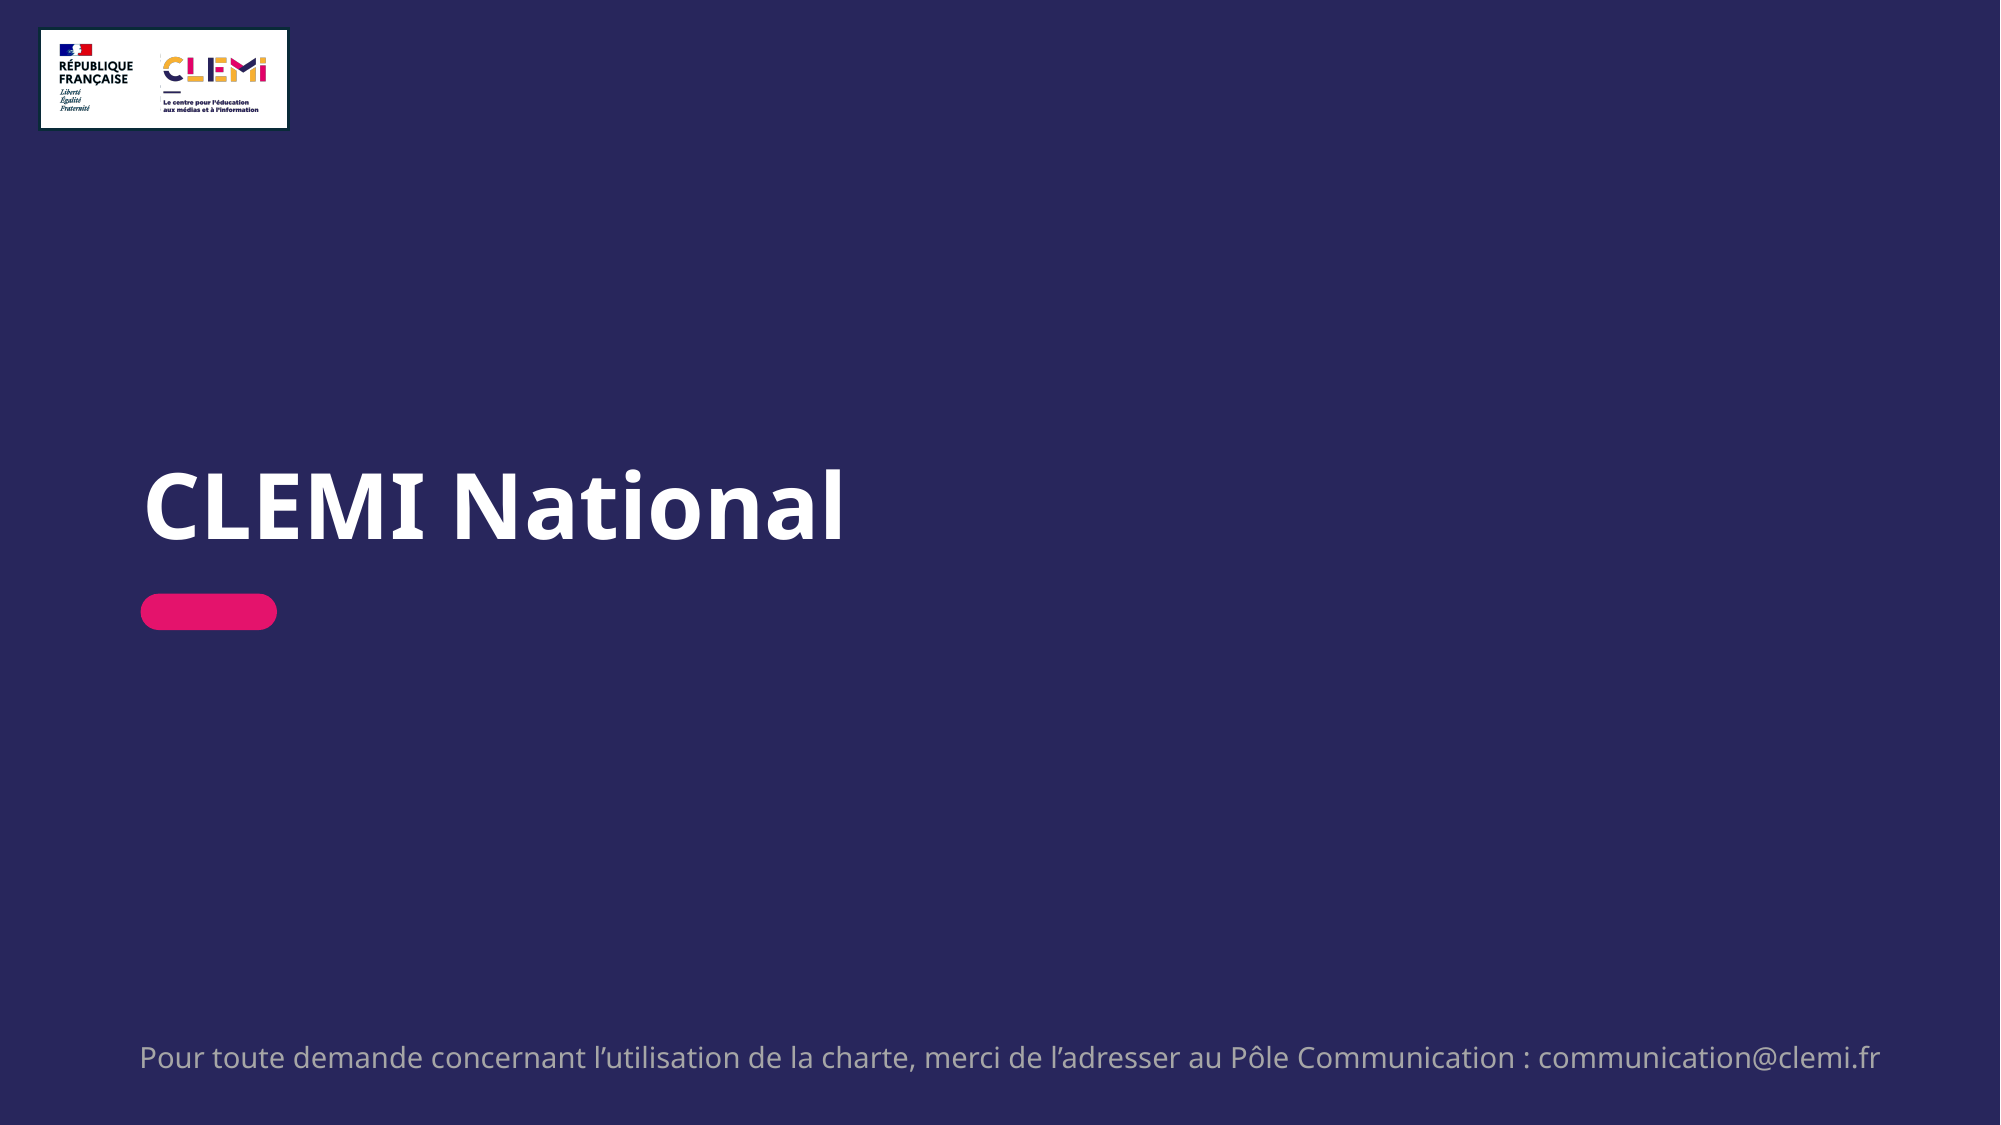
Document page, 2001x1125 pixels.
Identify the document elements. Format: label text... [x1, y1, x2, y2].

text_box Pour toute demande concernant l’utilisation de la charte, merci de l’adresser au Pôle Communication : communication@clemi.fr [139, 1038, 2000, 1075]
text_box [140, 593, 278, 631]
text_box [44, 33, 280, 122]
text_box CLEMI National [141, 414, 1959, 558]
text_box [38, 27, 290, 131]
